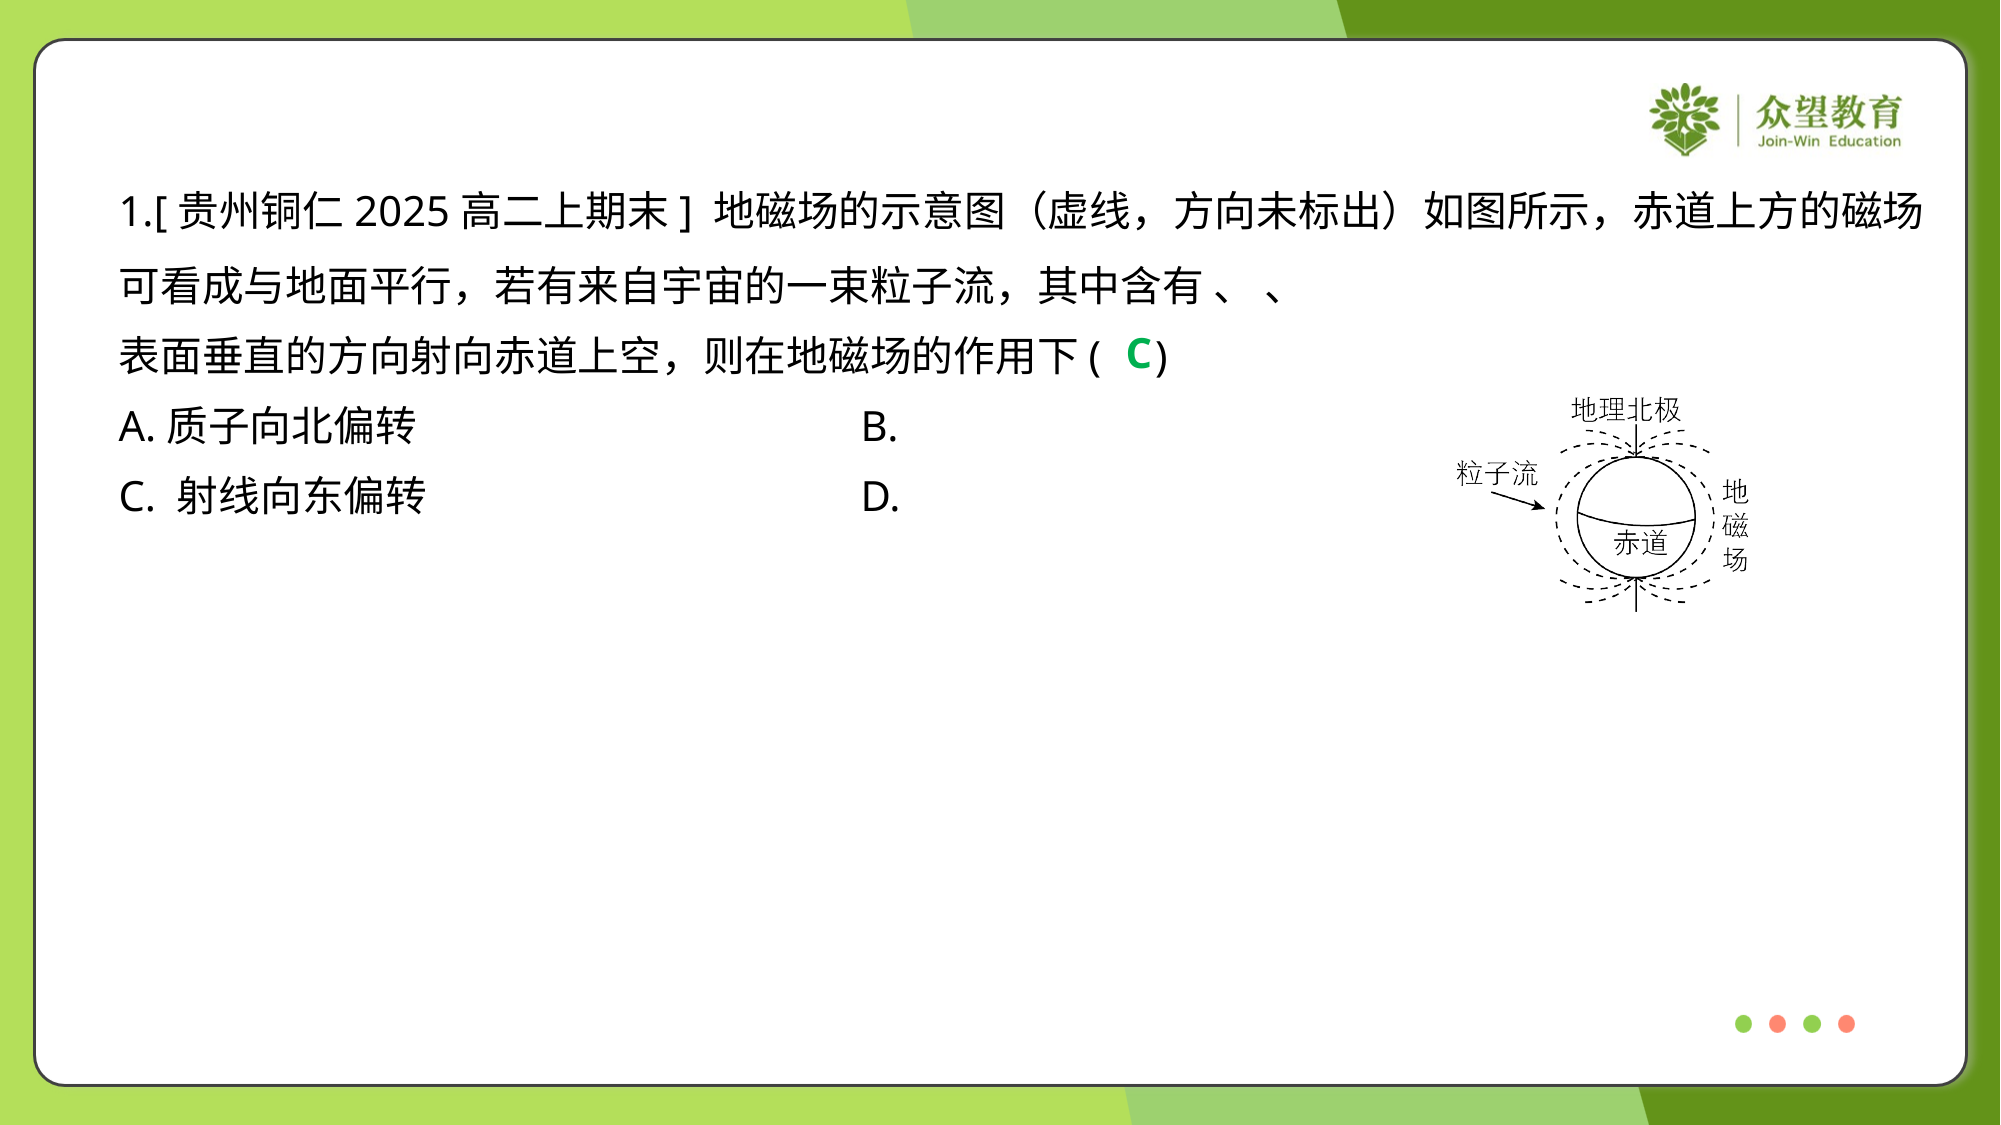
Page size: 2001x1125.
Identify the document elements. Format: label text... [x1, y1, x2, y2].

picture [0, 0, 2000, 1125]
text_box C [1109, 306, 1168, 371]
